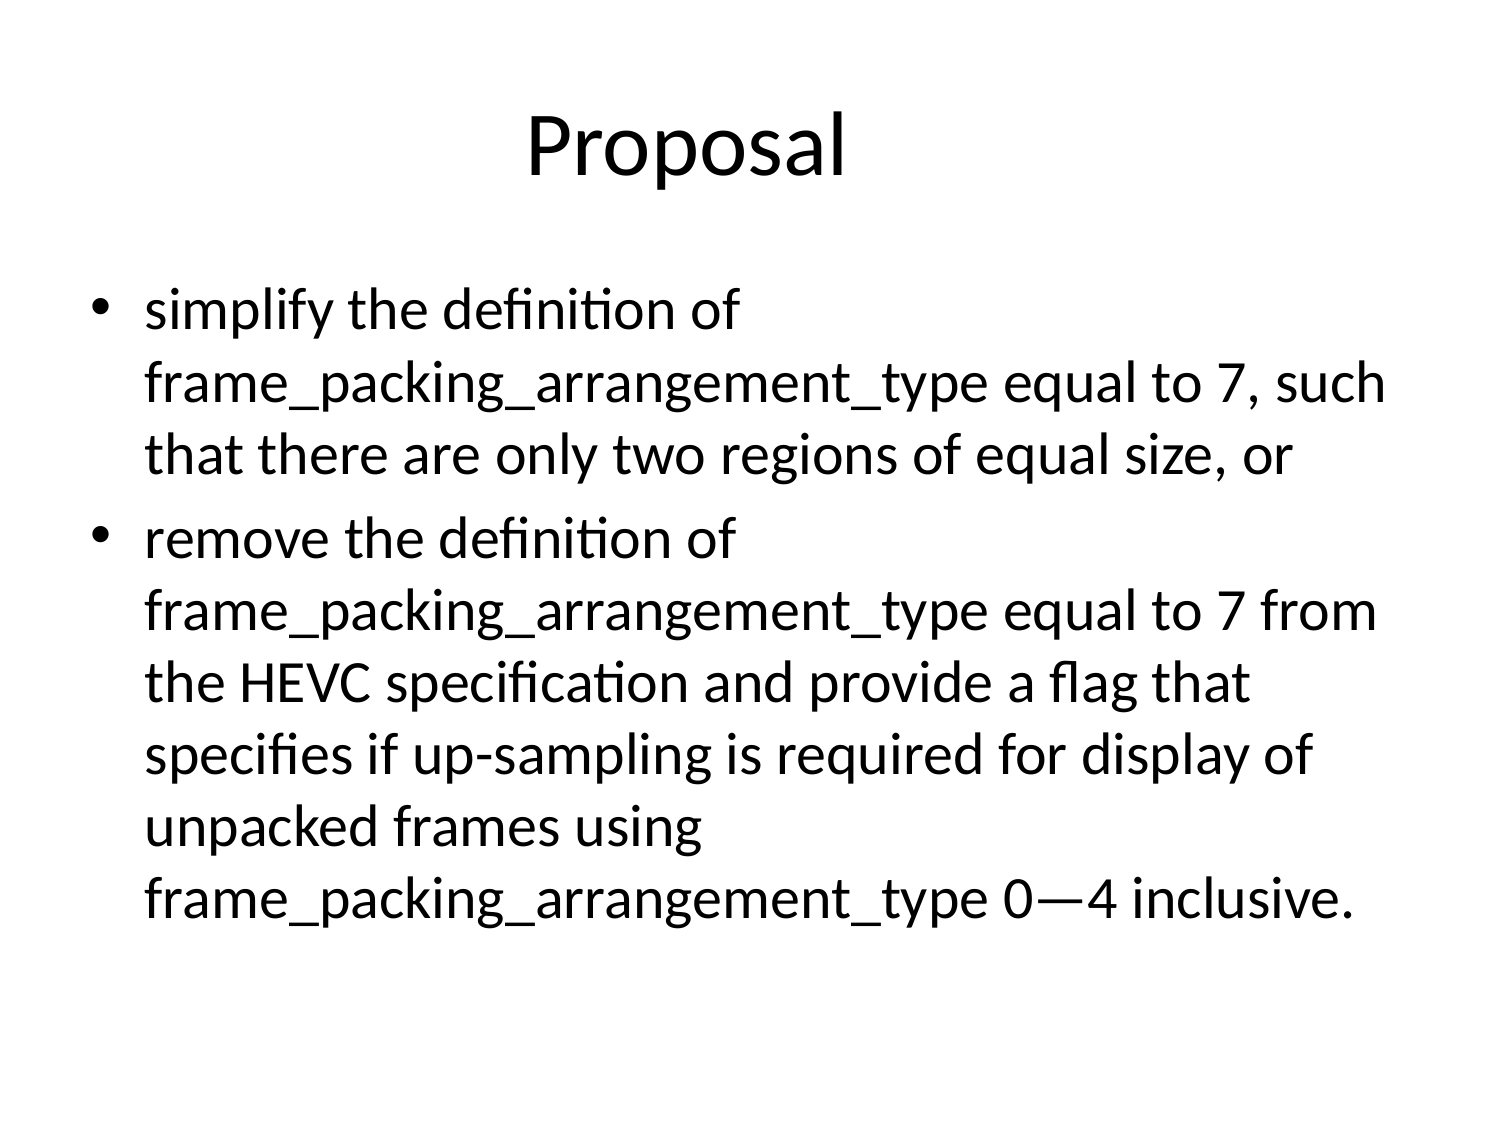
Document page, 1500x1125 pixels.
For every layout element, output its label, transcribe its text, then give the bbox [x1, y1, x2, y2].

title Proposal [75, 45, 1425, 233]
list simplify the definition of frame_packing_arrangement_type equal to 7, such that there are only two regions of equal size, or remove the definition of frame_packing_arrangement_type equal to 7 from the HEVC specification and provide a flag that specifies if up-sampling is required for display of unpacked frames using frame_packing_arrangement_type 0—4 inclusive. [75, 262, 1425, 1005]
